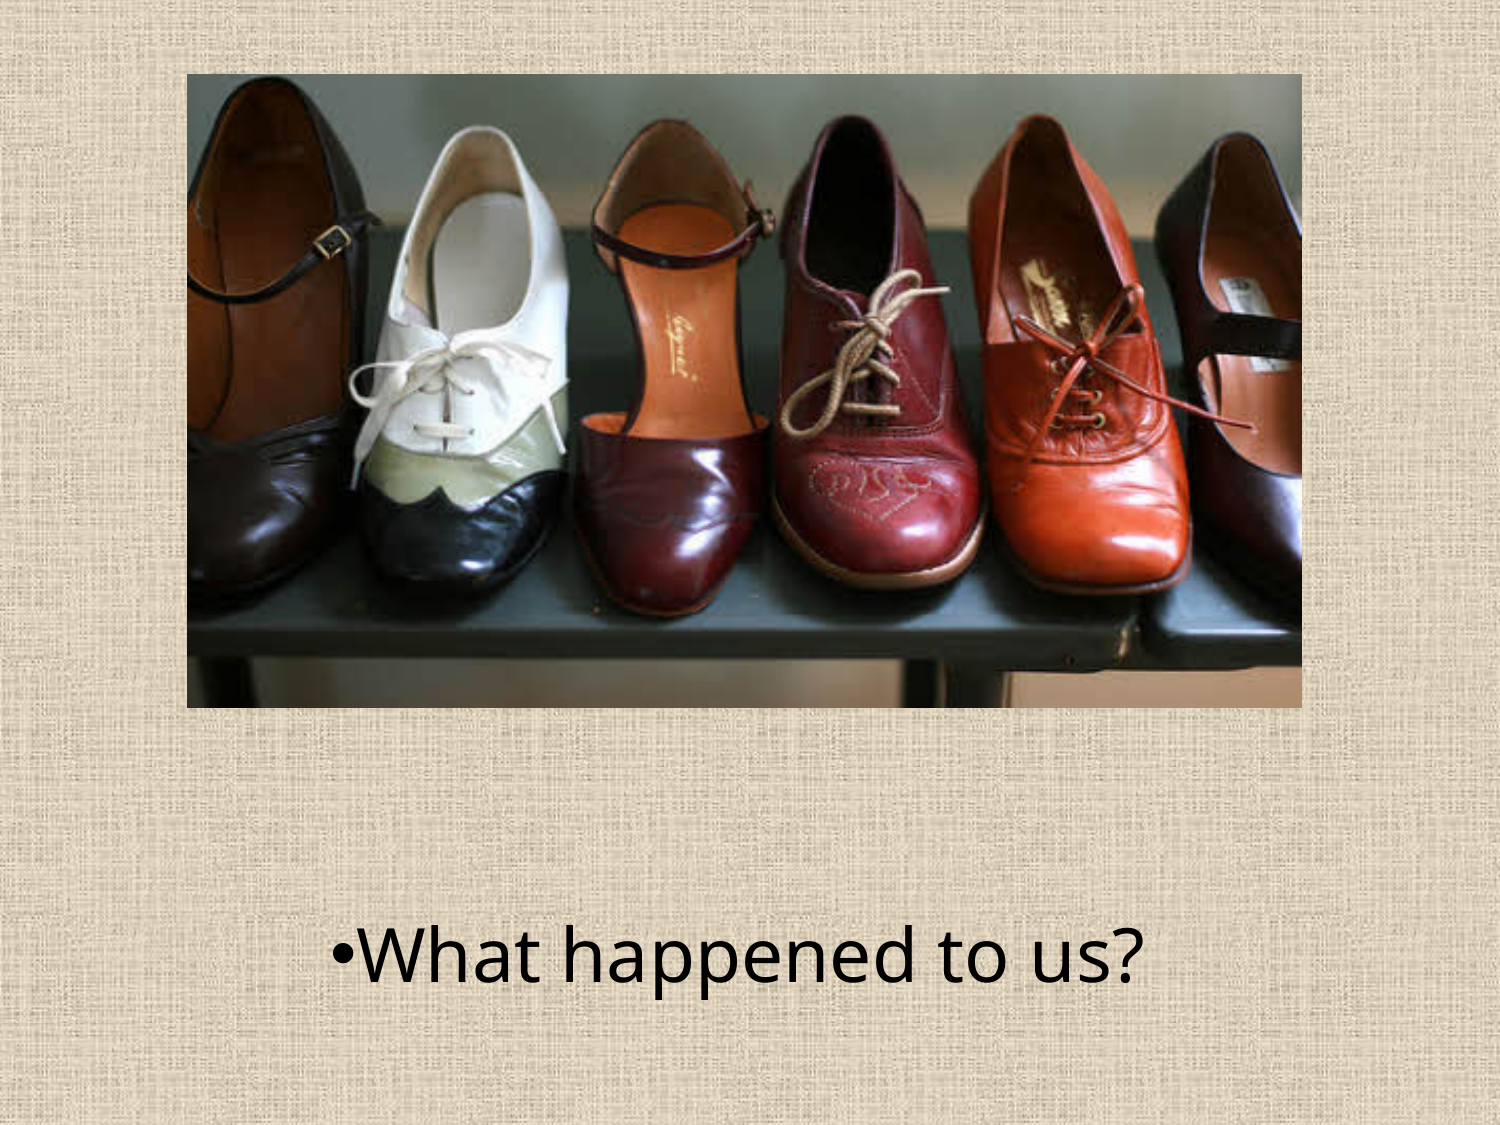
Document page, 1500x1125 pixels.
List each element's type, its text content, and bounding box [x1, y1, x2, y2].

subtitle What happened to us? [212, 900, 1263, 1038]
picture [0, 0, 1500, 1125]
